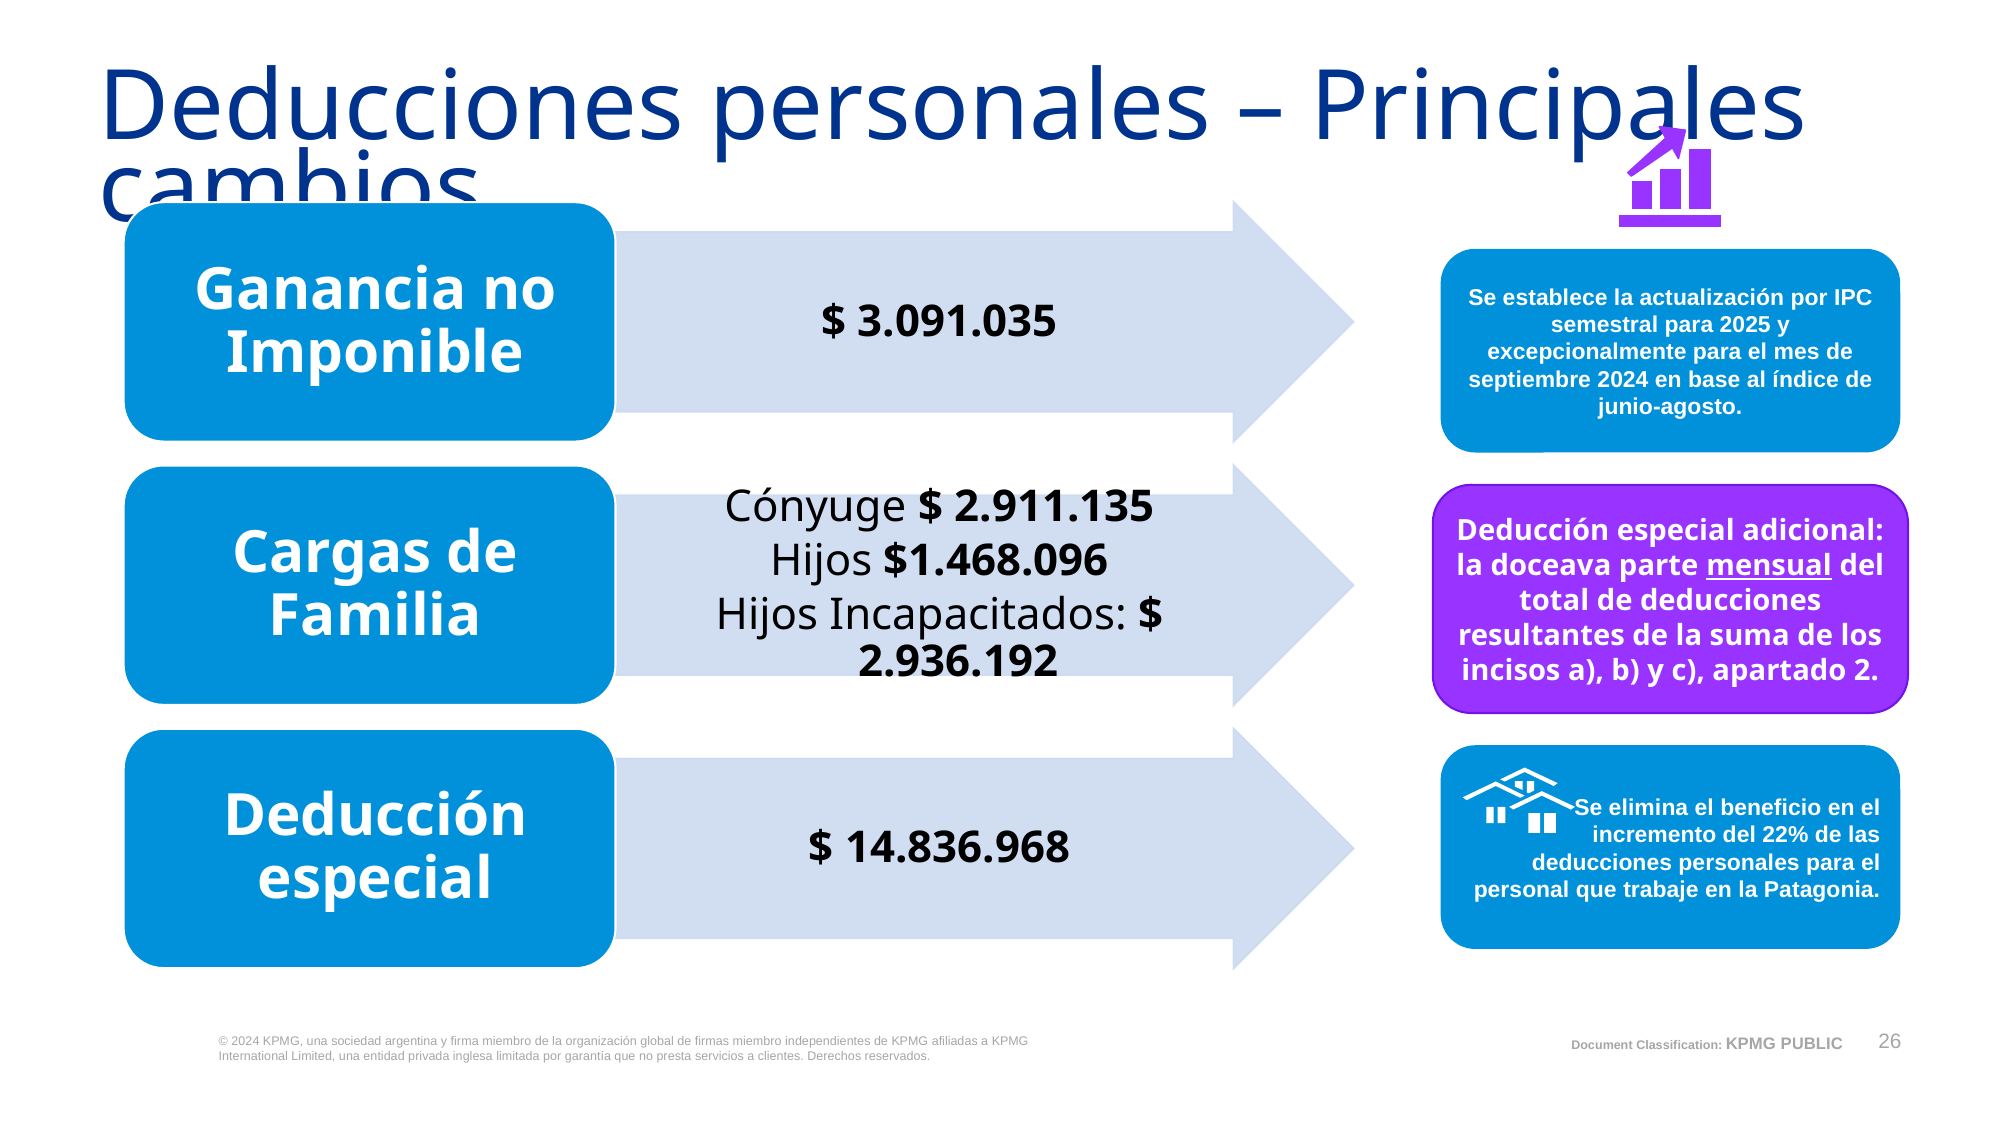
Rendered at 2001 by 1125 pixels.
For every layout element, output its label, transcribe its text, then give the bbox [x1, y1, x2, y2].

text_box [1620, 126, 1721, 227]
text_box [1497, 806, 1506, 824]
text_box [1526, 781, 1535, 794]
title Deducciones personales – Principales cambios [98, 74, 1900, 193]
text_box [1462, 781, 1525, 801]
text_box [123, 202, 1354, 969]
text_box [1500, 767, 1558, 786]
text_box Se elimina el beneficio en el incremento del 22% de las deducciones personales para el personal que trabaje en la Patagonia. [1440, 745, 1901, 949]
text_box Se establece la actualización por IPC semestral para 2025 y excepcionalmente para el mes de septiembre 2024 en base al índice de junio-agosto. [1440, 248, 1901, 453]
text_box [1509, 791, 1576, 810]
text_box [1486, 806, 1494, 824]
text_box Deducción especial adicional: la doceava parte mensual del total de deducciones resultantes de la suma de los incisos a), b) y c), apartado 2. [1431, 483, 1910, 715]
text_box [1528, 813, 1541, 833]
text_box [1544, 813, 1556, 833]
